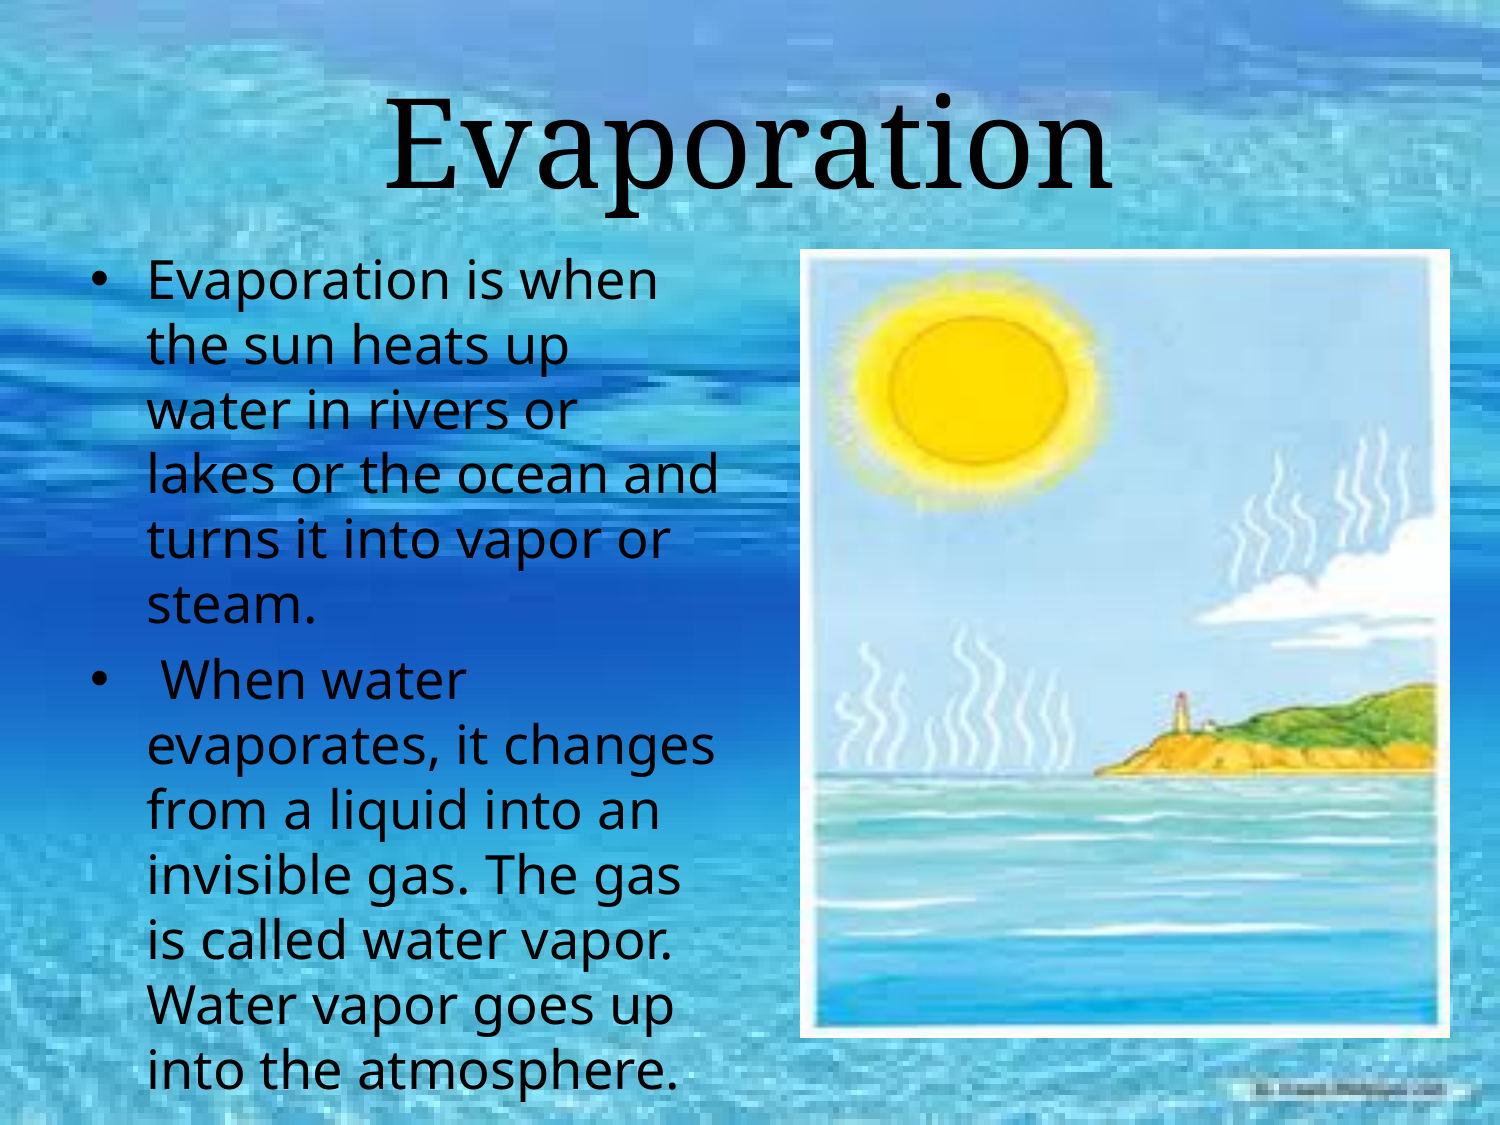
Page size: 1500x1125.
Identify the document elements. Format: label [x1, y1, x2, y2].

list [799, 249, 1451, 1038]
picture [0, 0, 1500, 1125]
